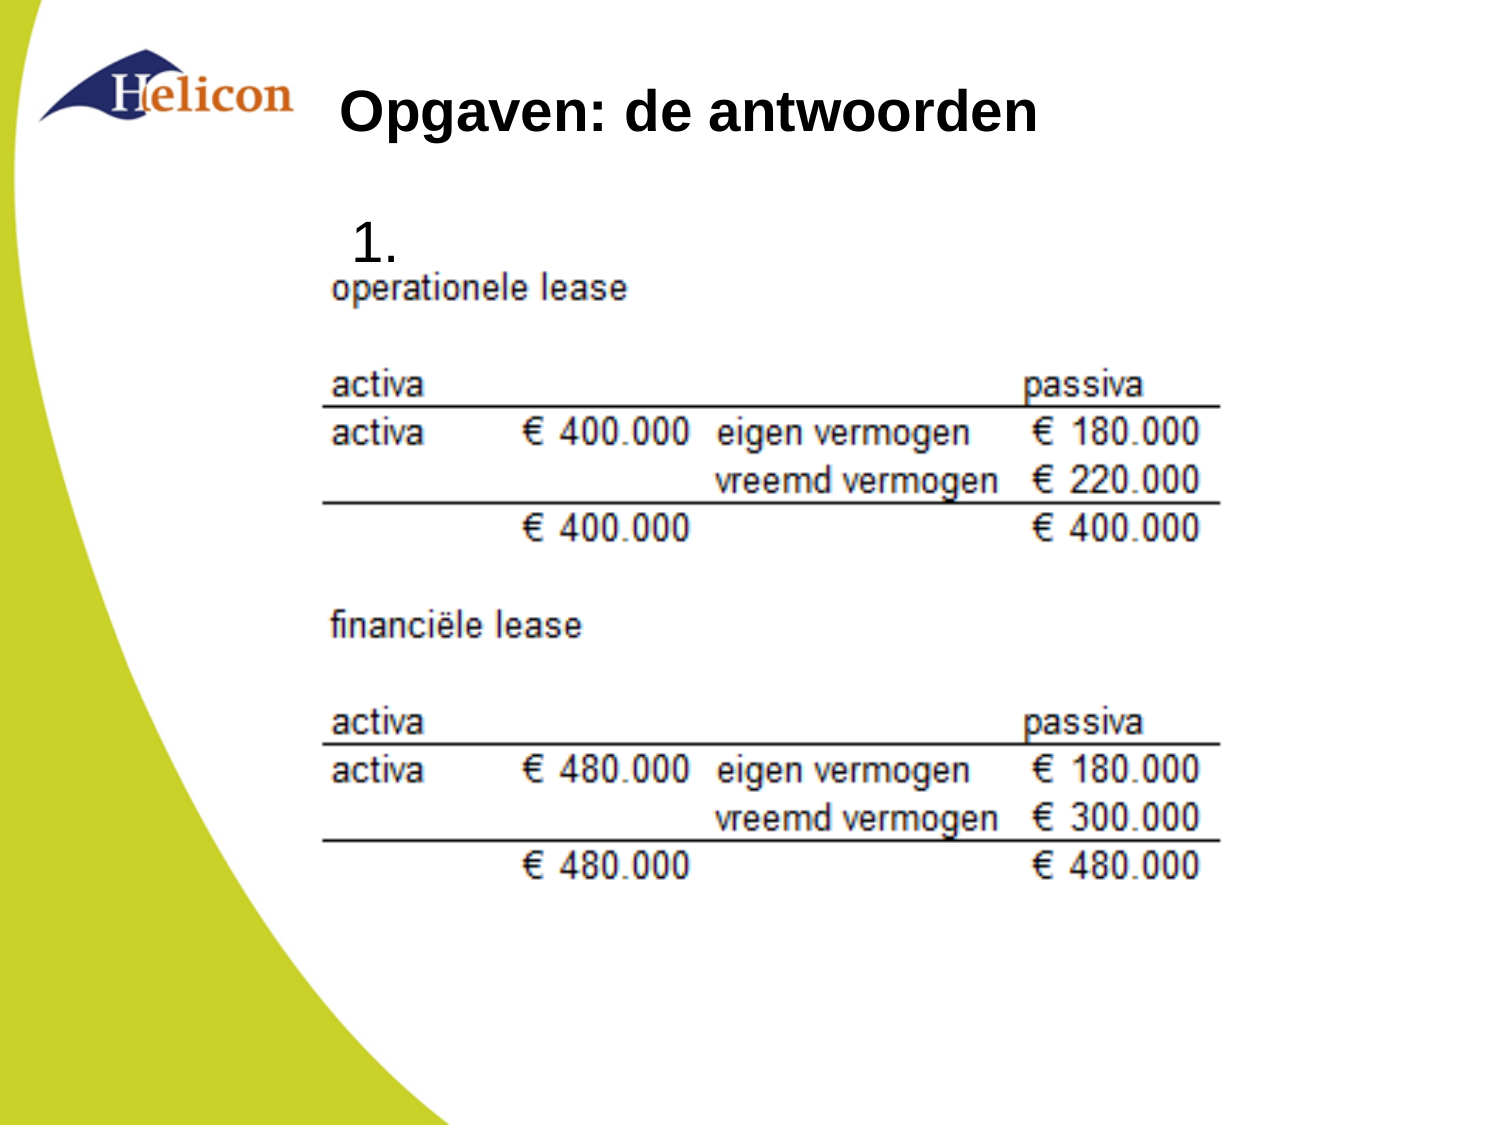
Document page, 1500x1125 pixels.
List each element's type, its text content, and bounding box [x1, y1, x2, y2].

title Opgaven: de antwoorden [324, 54, 1415, 161]
picture [0, 0, 1500, 1125]
list 1. [336, 196, 1425, 1005]
